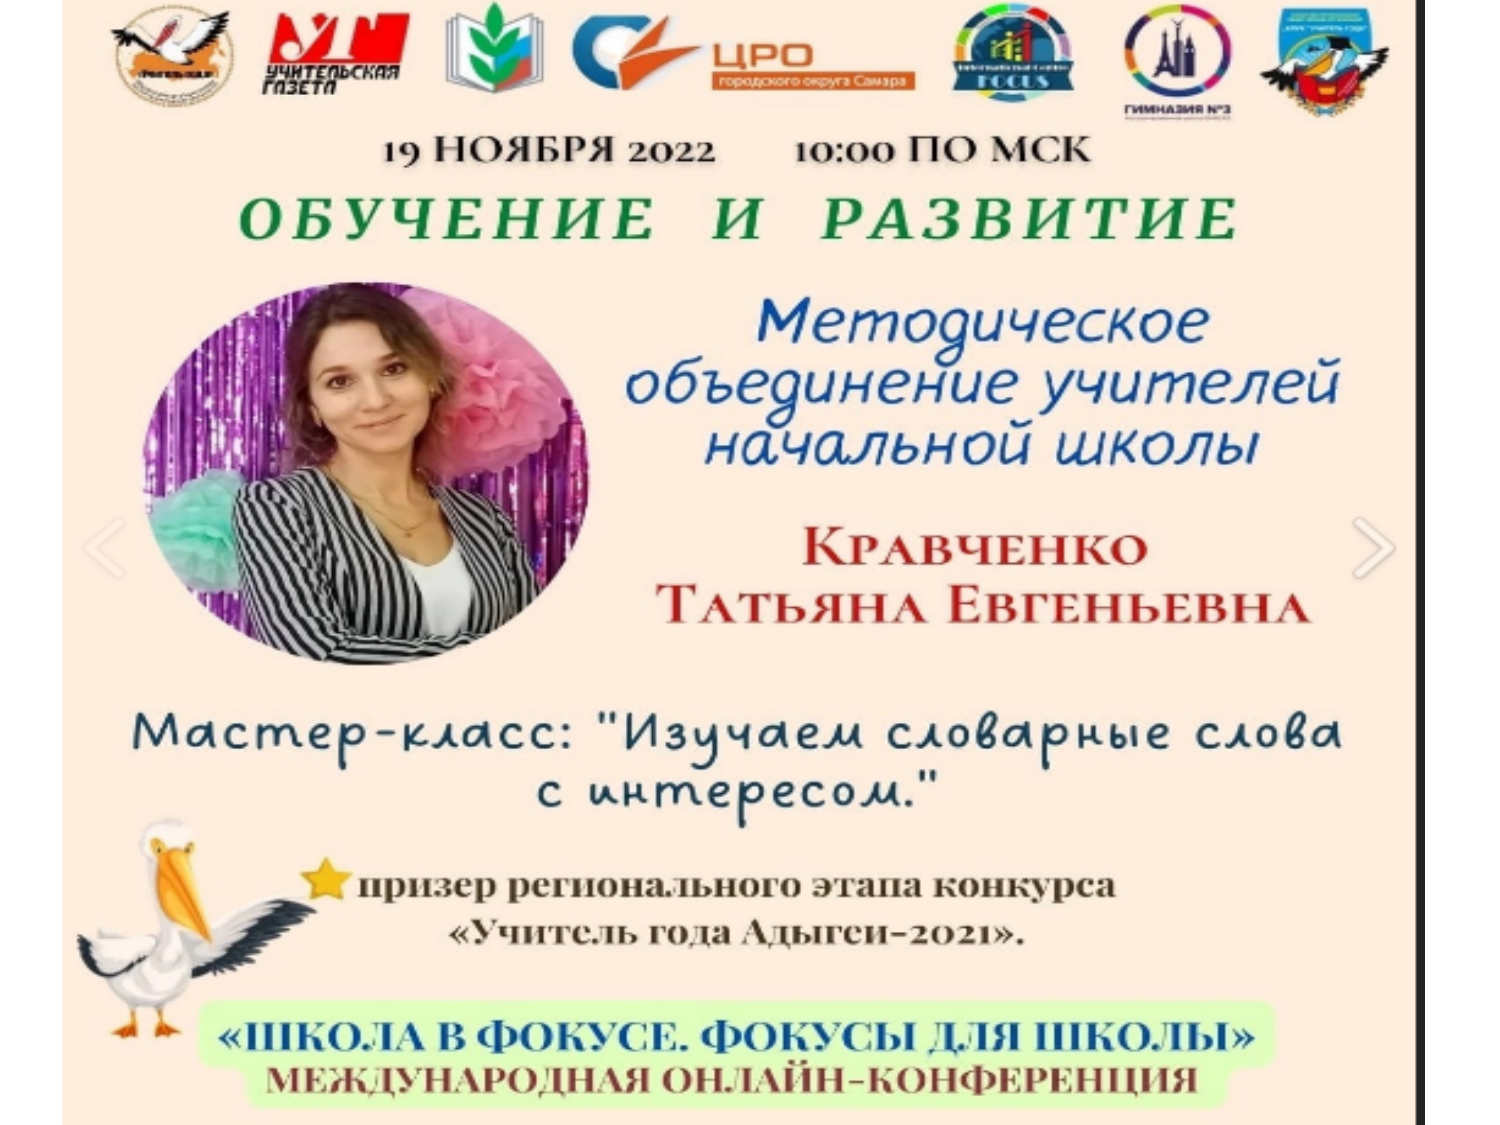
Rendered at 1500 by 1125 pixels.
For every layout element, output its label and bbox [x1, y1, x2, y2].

list [62, 0, 1426, 1125]
